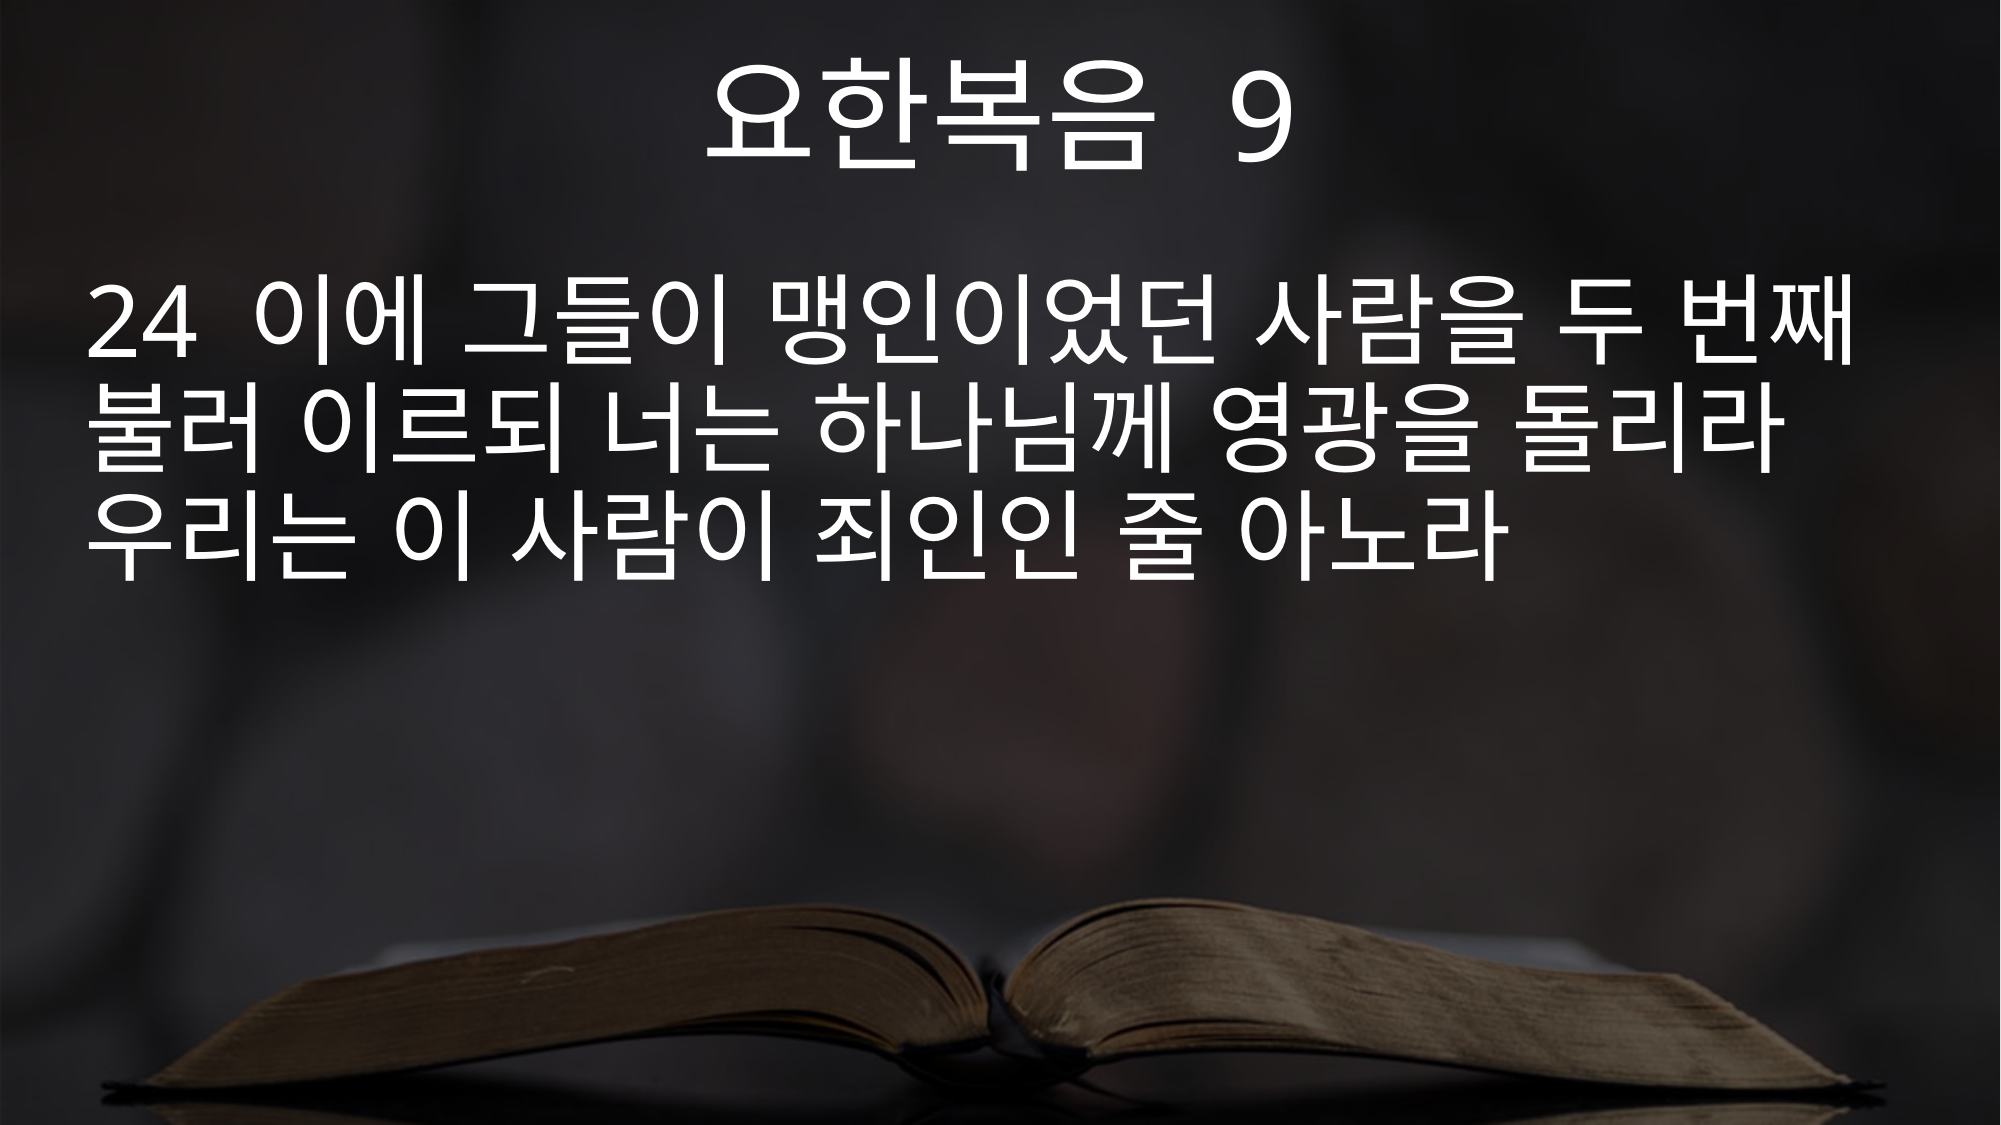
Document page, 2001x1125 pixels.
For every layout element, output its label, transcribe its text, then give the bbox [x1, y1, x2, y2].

picture [0, 0, 2001, 1125]
footer 요한복음 9 [0, 32, 2000, 192]
list 24 이에 그들이 맹인이었던 사람을 두 번째 불러 이르되 너는 하나님께 영광을 돌리라 우리는 이 사람이 죄인인 줄 아노라 [69, 263, 1953, 423]
